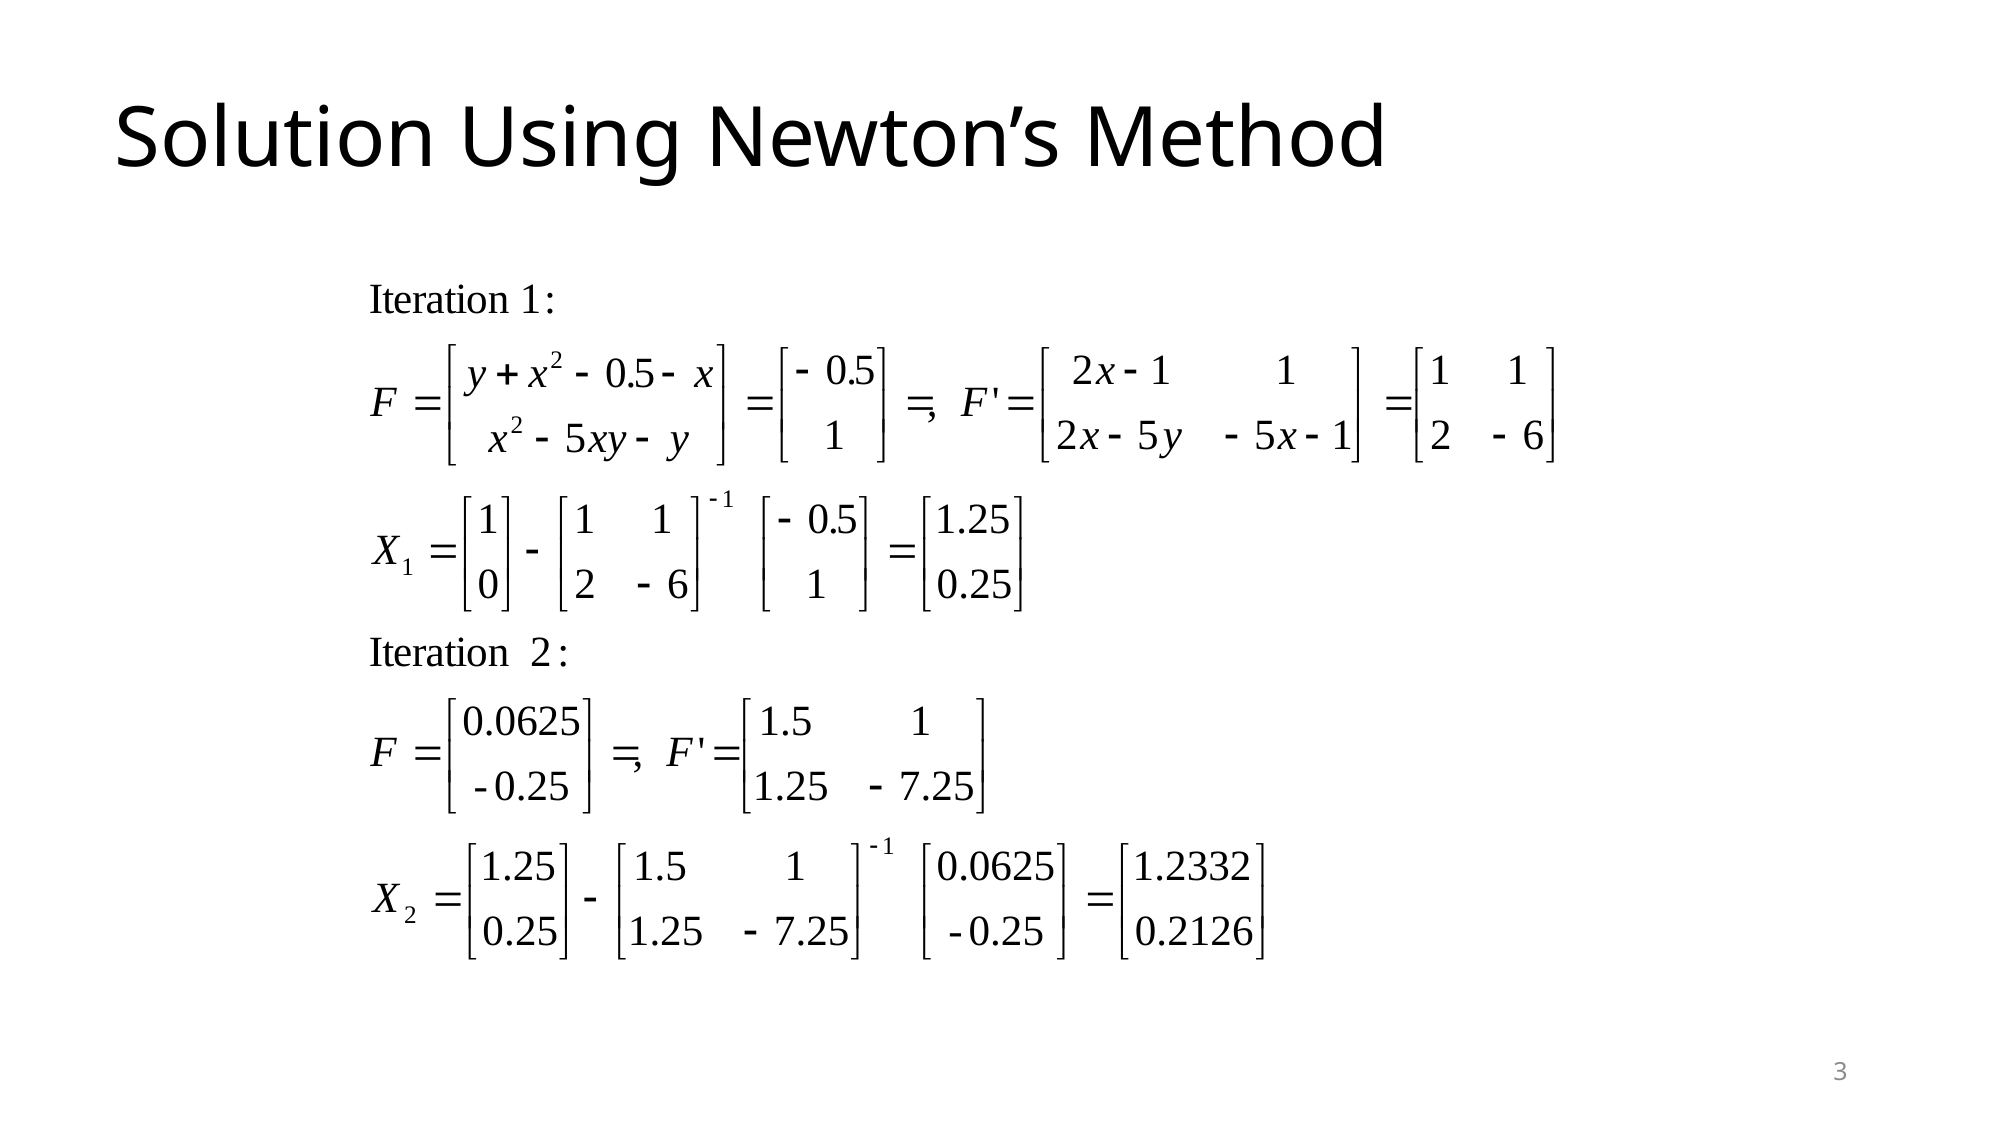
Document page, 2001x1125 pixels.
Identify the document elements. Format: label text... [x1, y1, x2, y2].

slide_number 3 [1412, 1042, 1863, 1103]
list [362, 274, 1571, 968]
title Solution Using Newton’s Method [99, 45, 1900, 233]
